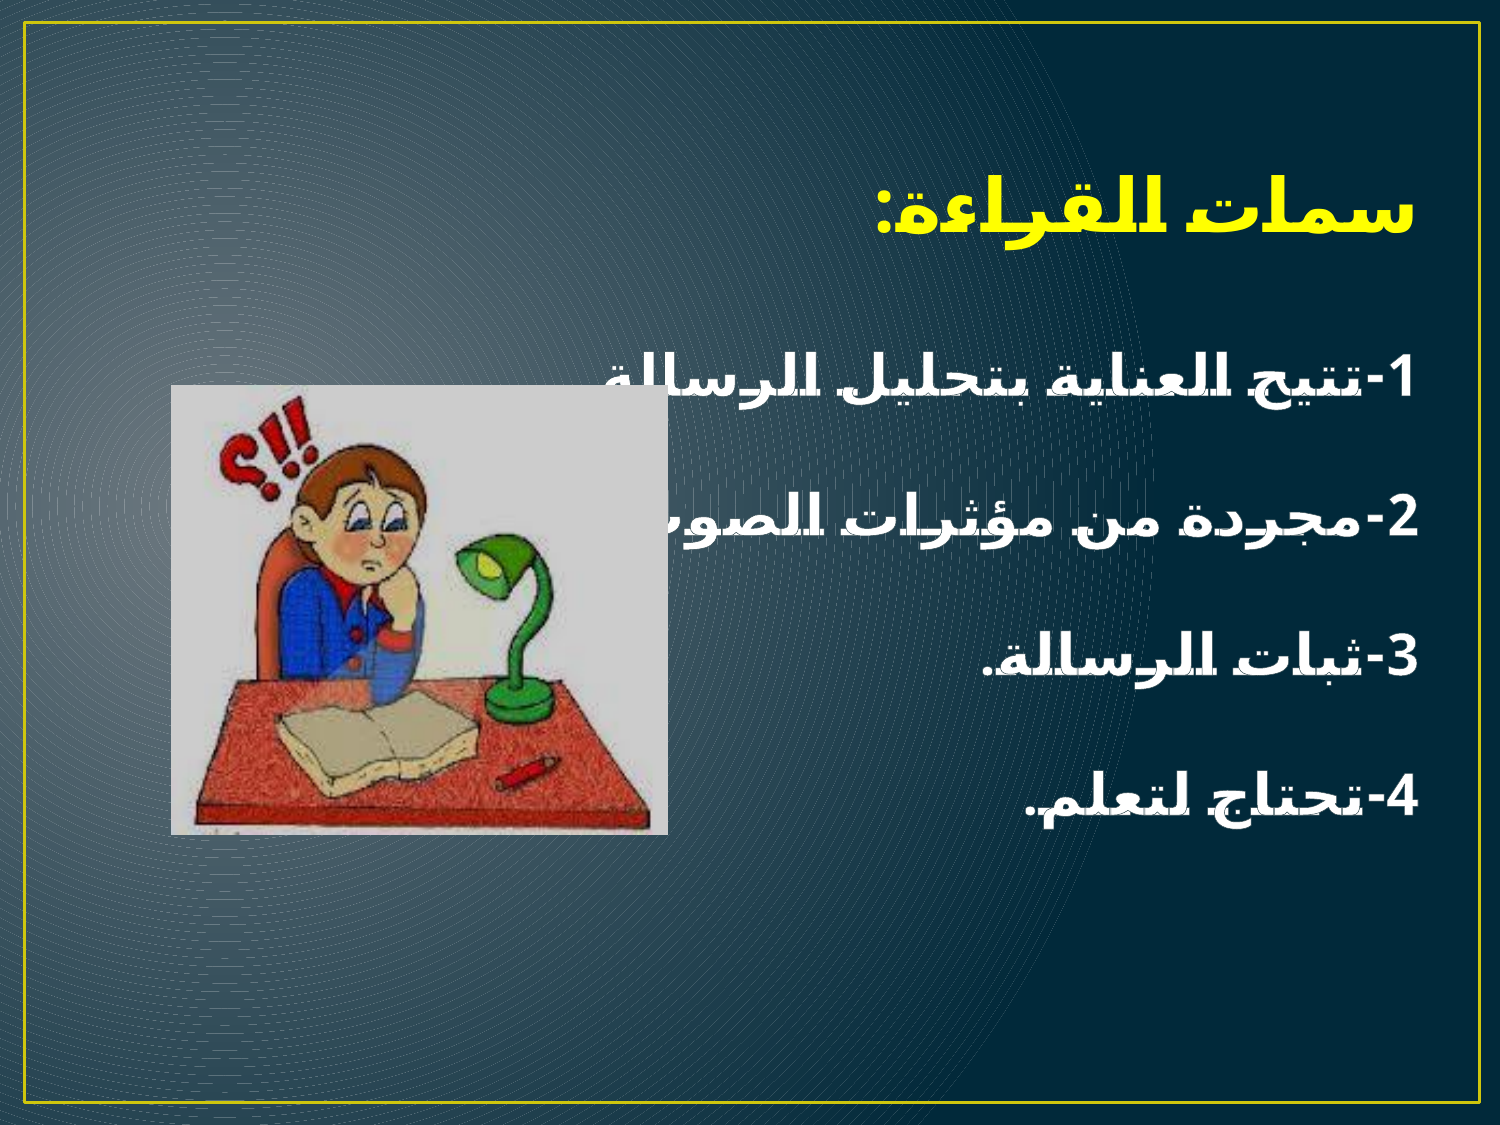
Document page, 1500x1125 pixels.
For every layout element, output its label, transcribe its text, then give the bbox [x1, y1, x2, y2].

title سمات القراءة: 1-تتيح العناية بتحليل الرسالة. 2-مجردة من مؤثرات الصوت. 3-ثبات الرسالة. 4-تحتاج لتعلم. [75, 52, 1436, 835]
picture [170, 385, 668, 835]
